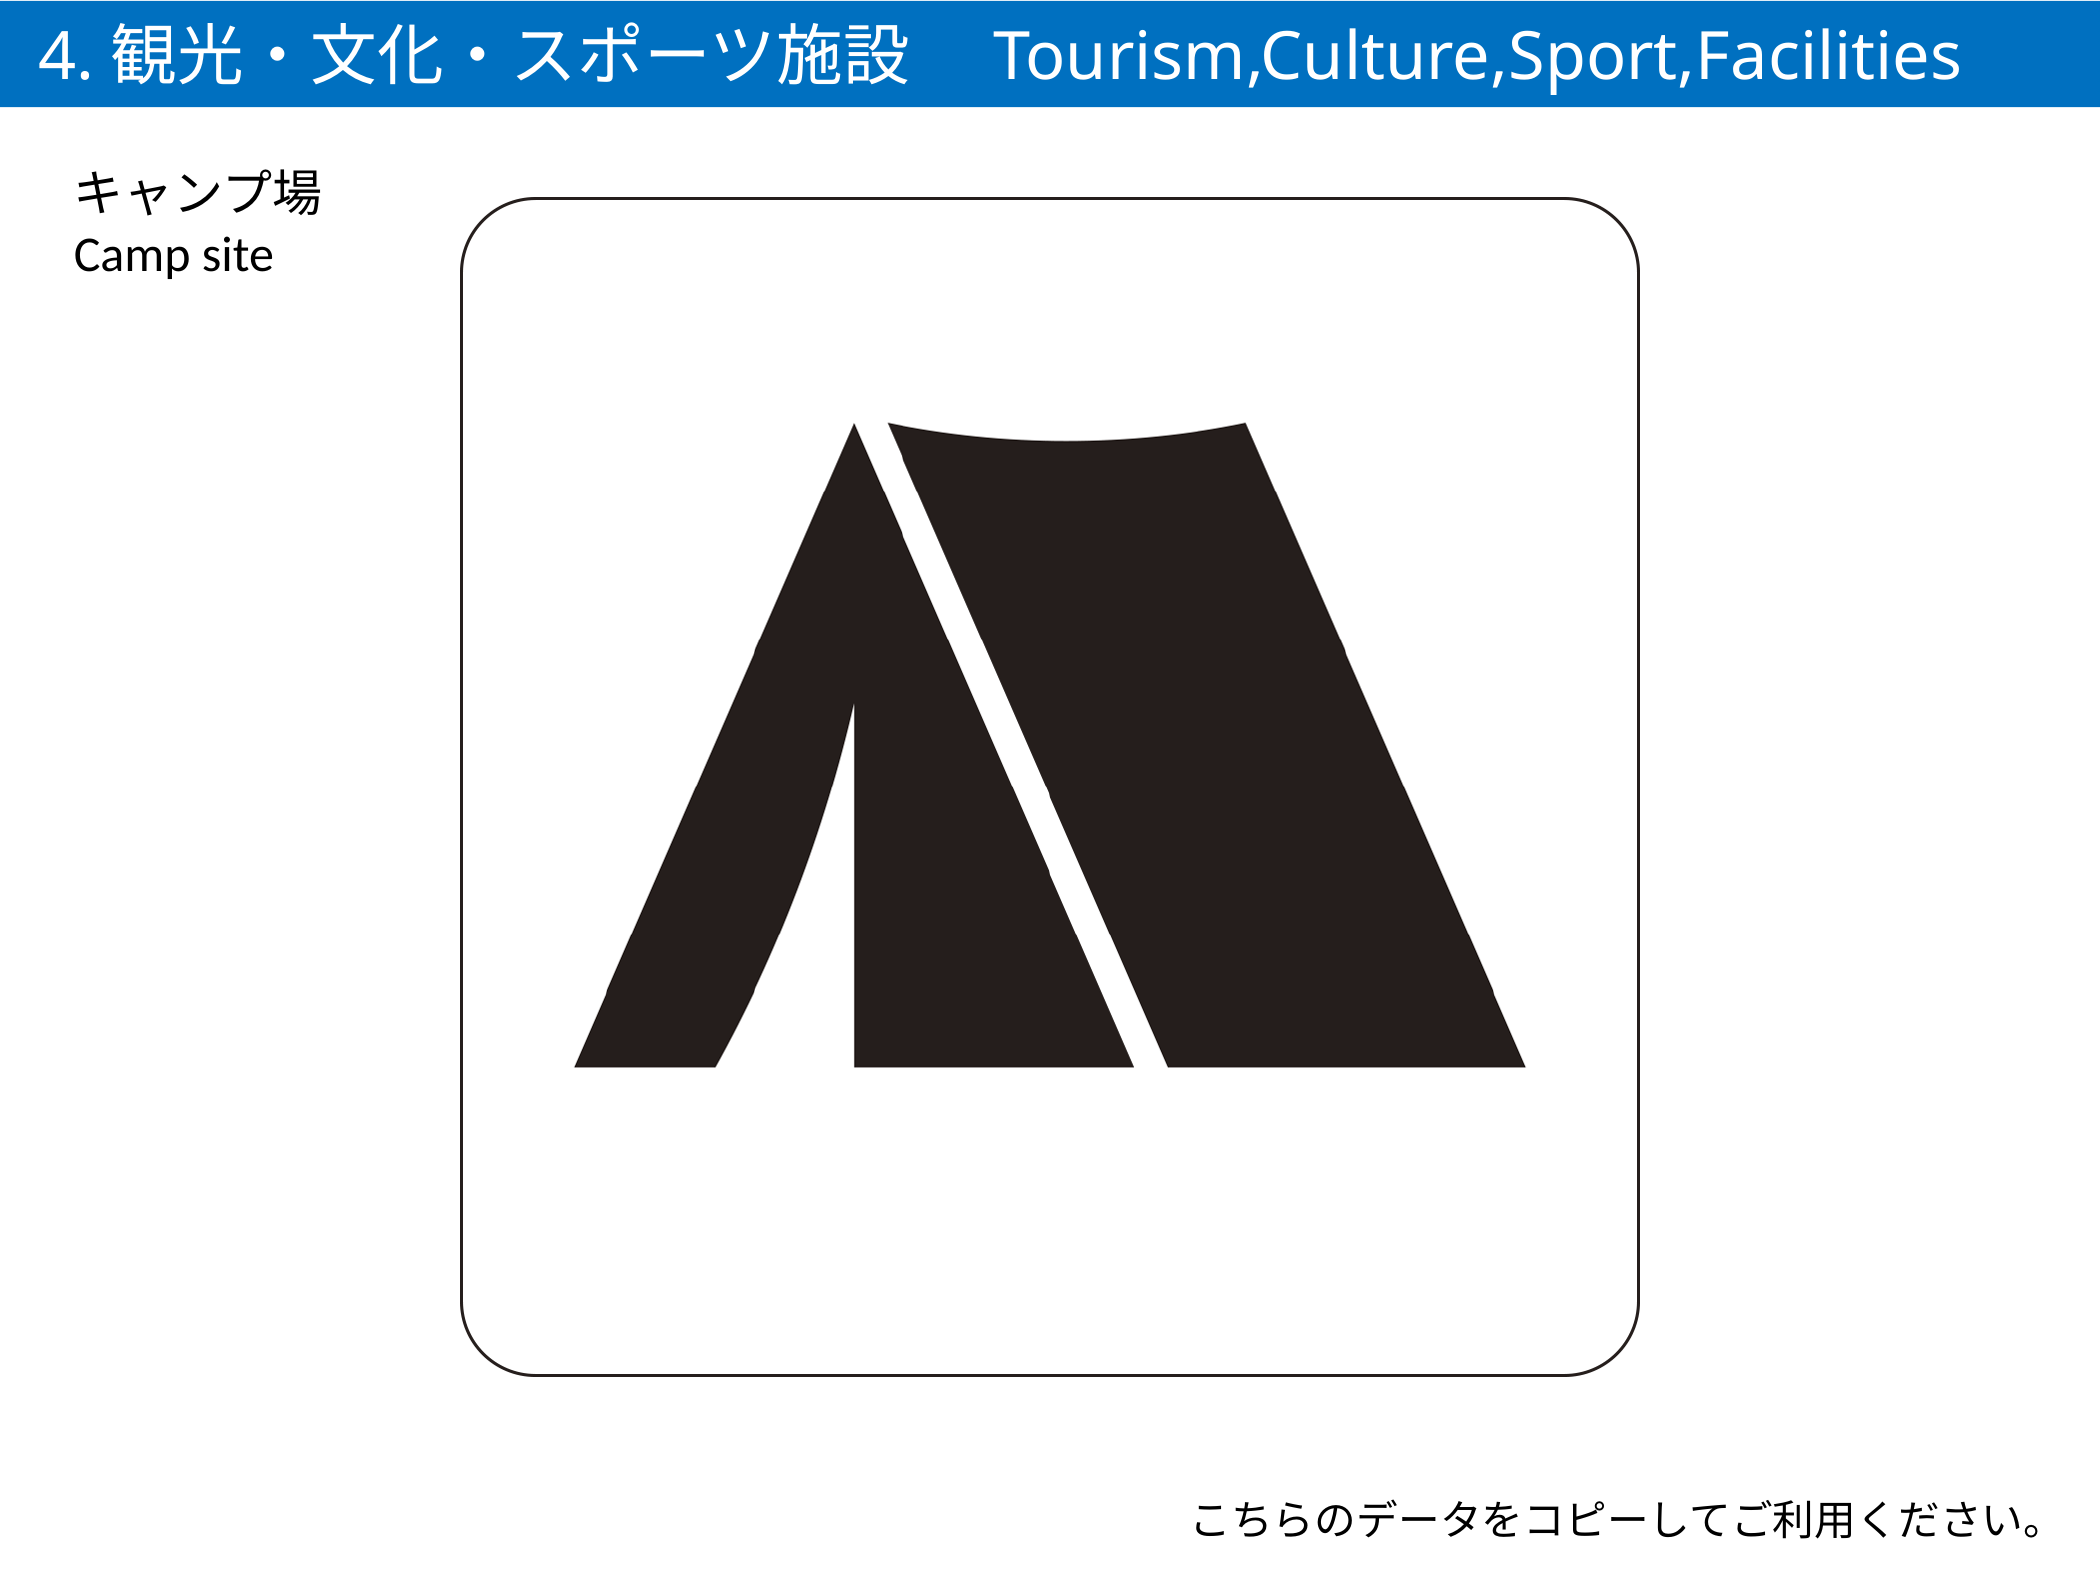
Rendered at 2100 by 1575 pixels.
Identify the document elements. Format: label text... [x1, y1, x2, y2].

text_box 4.観光・文化・スポーツ施設 Tourism,Culture,Sport,Facilities [23, 5, 1979, 101]
picture [459, 196, 1641, 1378]
text_box [0, 0, 2100, 108]
text_box キャンプ場 Camp site [58, 153, 338, 289]
text_box こちらのデータをコピーしてご利用ください。 [1174, 1486, 2081, 1552]
